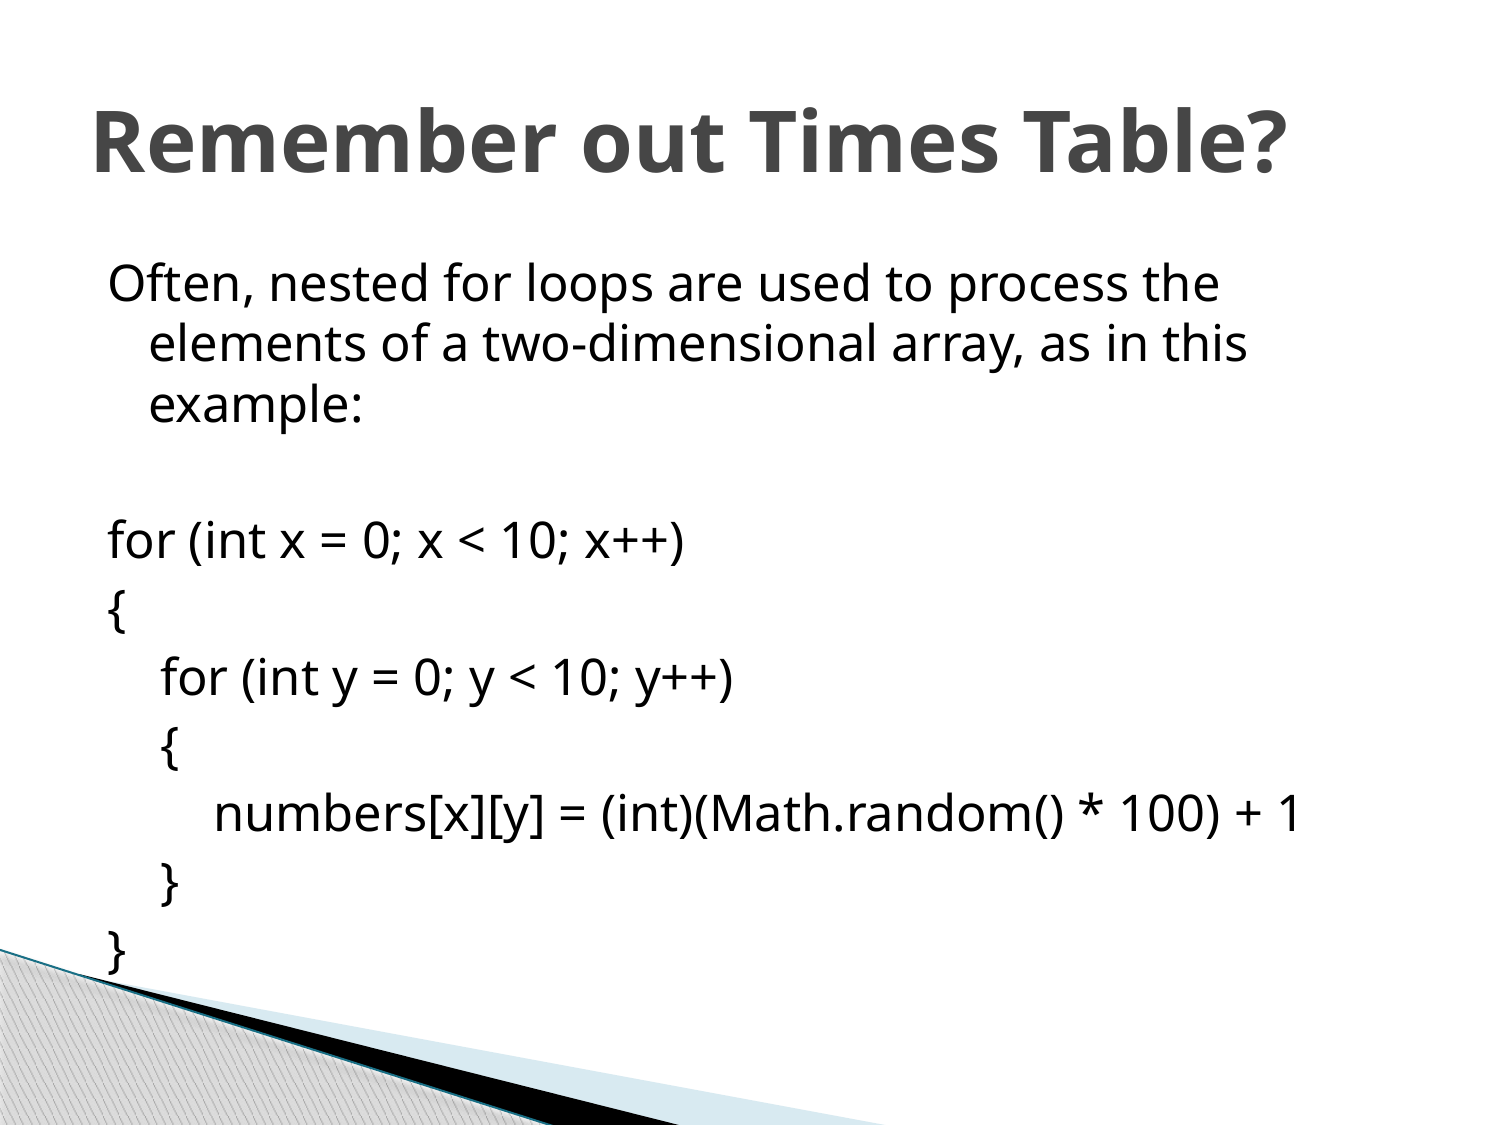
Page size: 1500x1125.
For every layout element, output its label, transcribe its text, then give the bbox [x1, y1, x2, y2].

list Often, nested for loops are used to process the elements of a two-dimensional array, as in this example: for (int x = 0; x < 10; x++) { for (int y = 0; y < 10; y++) { numbers[x][y] = (int)(Math.random() * 100) + 1 } } [75, 243, 1425, 986]
title Remember out Times Table? [75, 45, 1425, 233]
